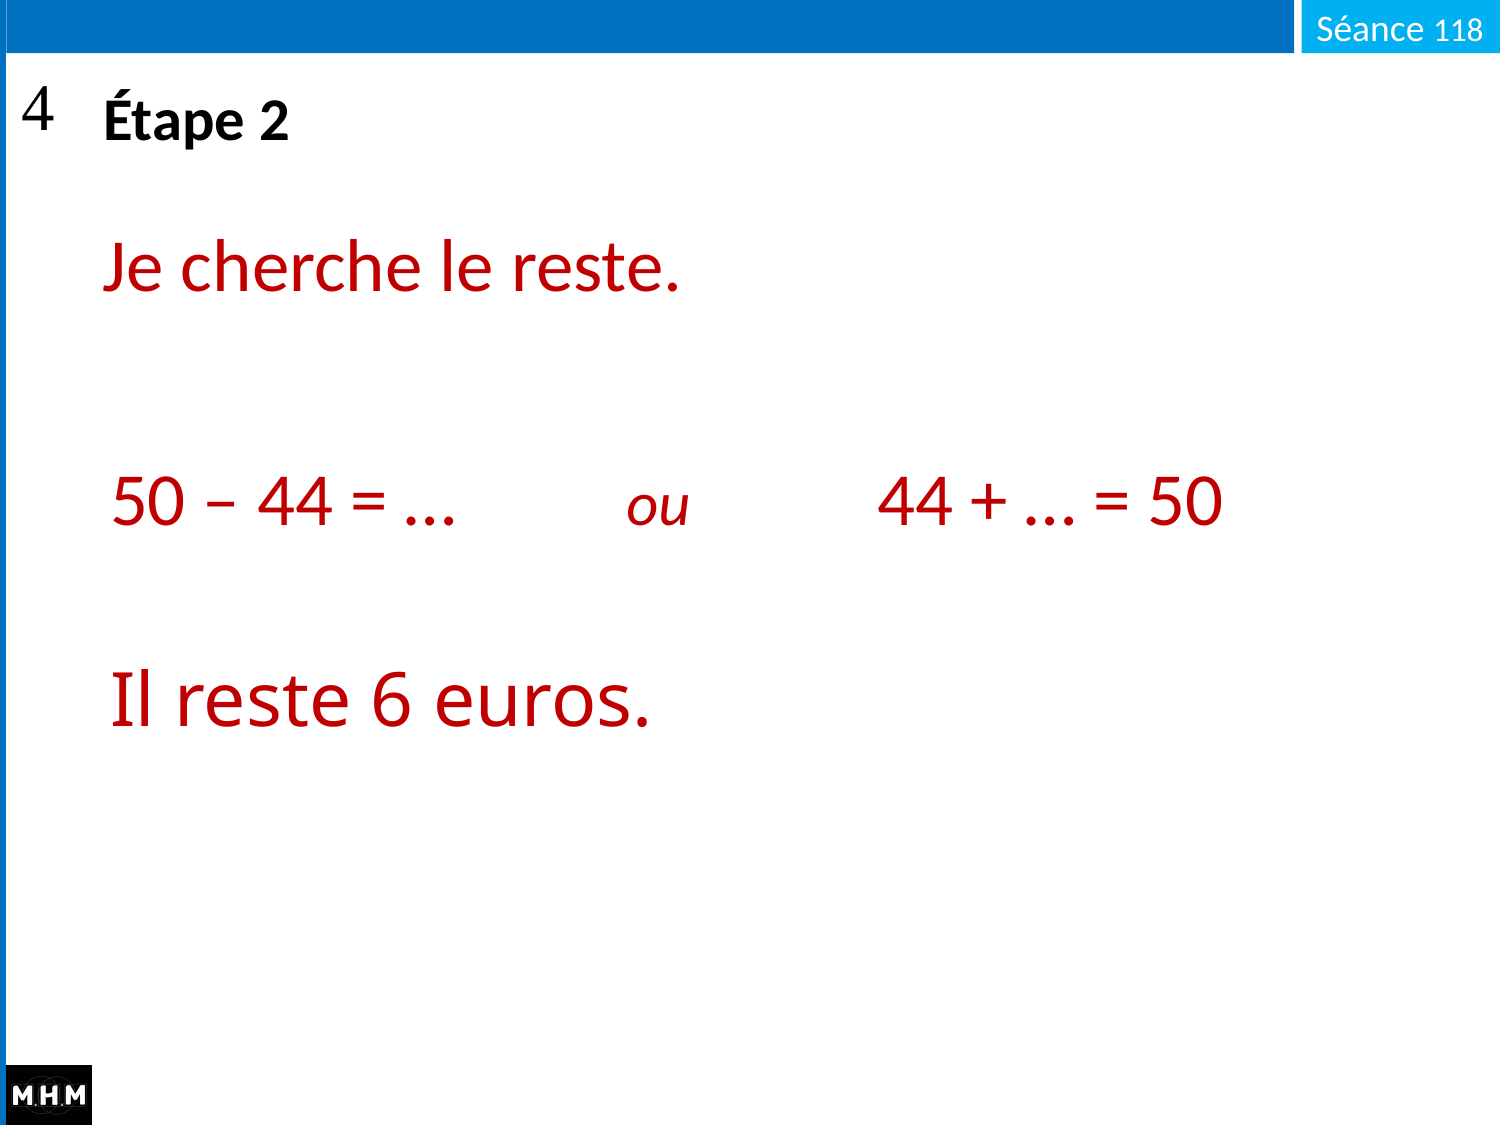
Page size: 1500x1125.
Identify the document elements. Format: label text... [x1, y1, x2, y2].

picture [6, 1065, 92, 1125]
text_box Il reste 6 euros. [95, 644, 1375, 750]
text_box 50 – 44 = … ou 44 + … = 50 [95, 443, 1298, 549]
text_box Je cherche le reste. [88, 209, 1321, 315]
title Étape 2 [88, 35, 1382, 161]
